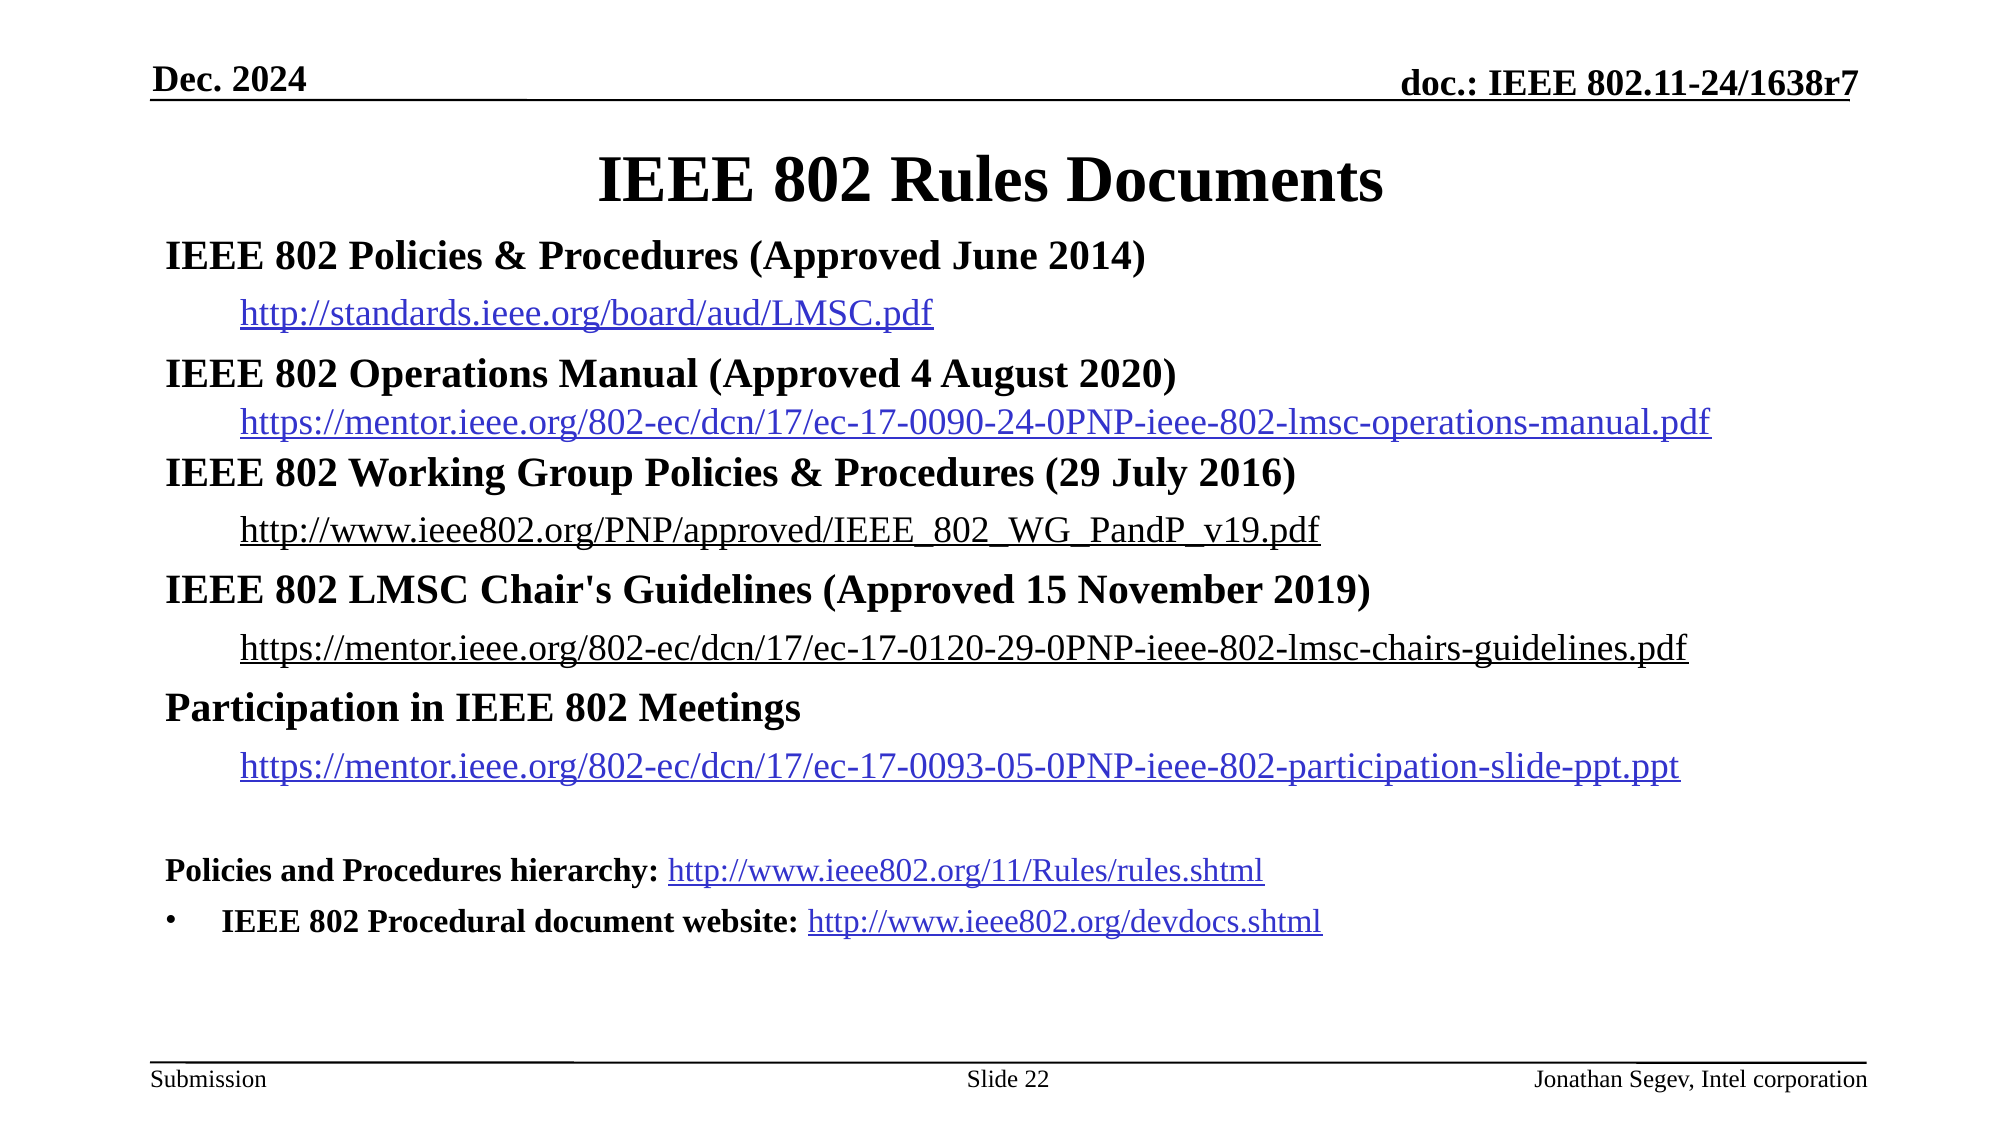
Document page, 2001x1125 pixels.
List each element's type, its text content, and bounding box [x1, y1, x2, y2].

slide_number Slide 22 [950, 1061, 1067, 1123]
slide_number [152, 54, 563, 100]
footer Jonathan Segev, Intel corporation [1171, 1061, 1869, 1093]
title IEEE 802 Rules Documents [149, 112, 1850, 219]
list IEEE 802 Policies & Procedures (Approved June 2014) http://standards.ieee.org/board/aud/LMSC.pdf IEEE 802 Operations Manual (Approved 4 August 2020) https://mentor.ieee.org/802-ec/dcn/17/ec-17-0090-24-0PNP-ieee-802-lmsc-operations-manual.pdf IEEE 802 Working Group Policies & Procedures (29 July 2016) http://www.ieee802.org/PNP/approved/IEEE_802_WG_PandP_v19.pdf IEEE 802 LMSC Chair's Guidelines (Approved 15 November 2019) https://mentor.ieee.org/802-ec/dcn/17/ec-17-0120-29-0PNP-ieee-802-lmsc-chairs-guidelines.pdf Participation in IEEE 802 Meetings https://mentor.ieee.org/802-ec/dcn/17/ec-17-0093-05-0PNP-ieee-802-participation-slide-ppt.ppt Policies and Procedures hierarchy: http://www.ieee802.org/11/Rules/rules.shtml IEEE 802 Procedural document website: http://www.ieee802.org/devdocs.shtml [149, 219, 1850, 1003]
